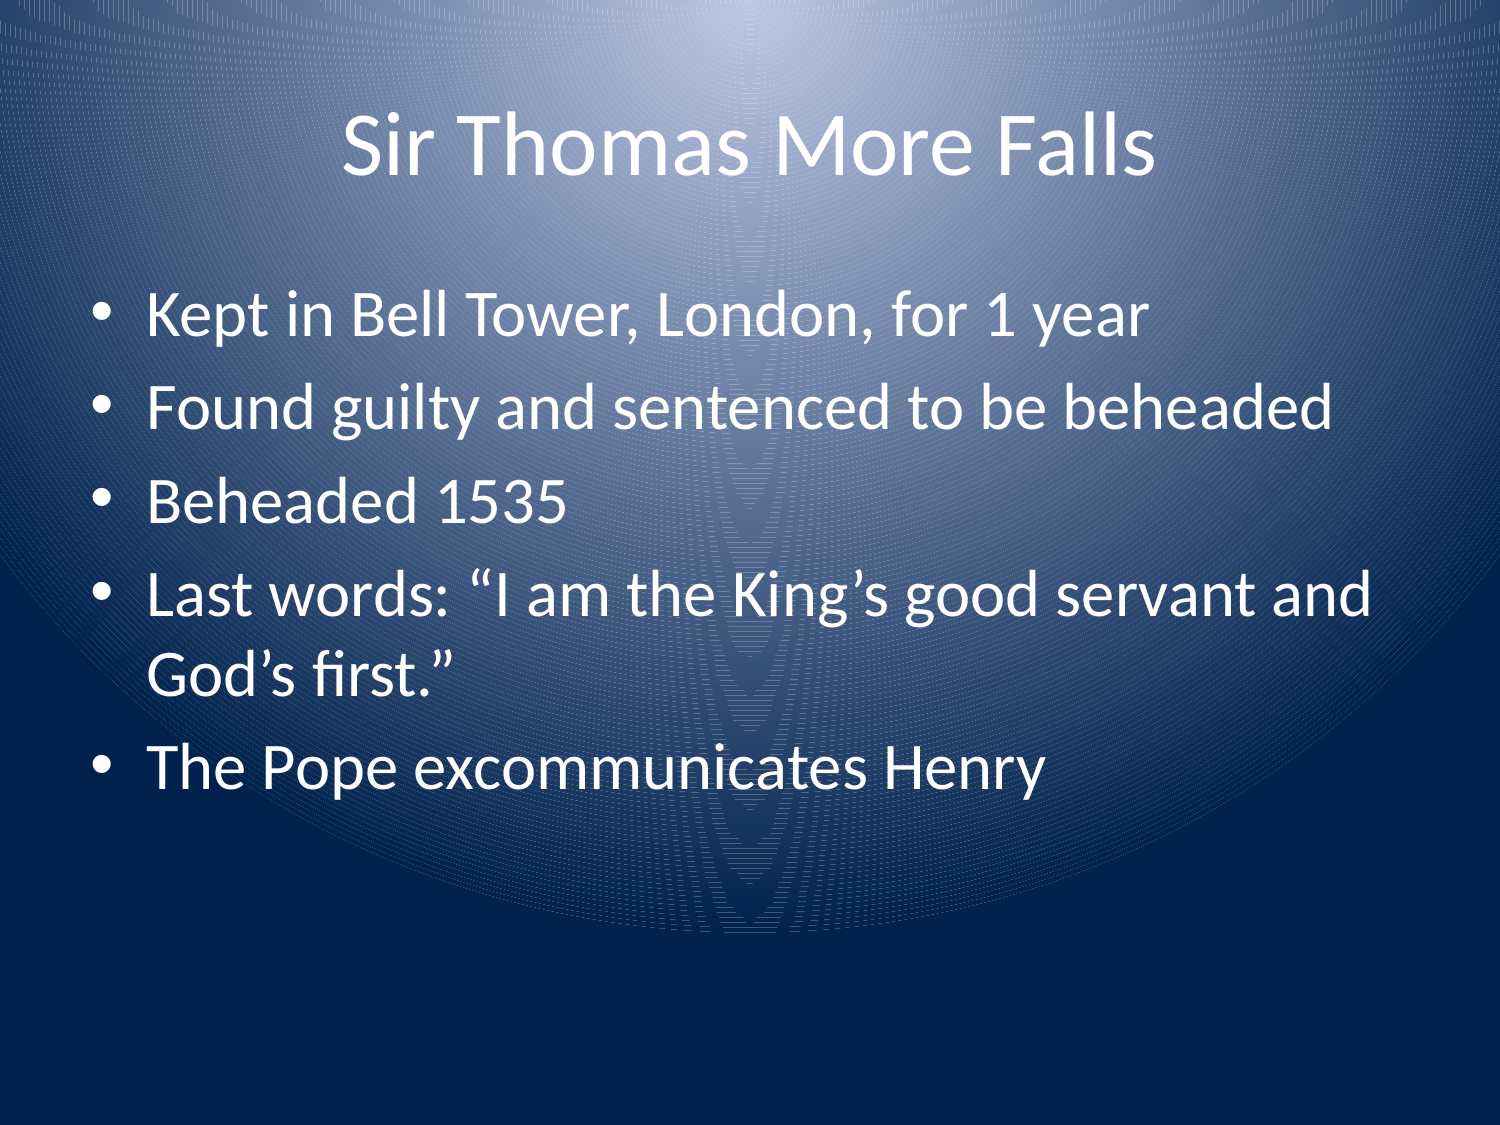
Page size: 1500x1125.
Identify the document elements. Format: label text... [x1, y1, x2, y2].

list Kept in Bell Tower, London, for 1 year Found guilty and sentenced to be beheaded Beheaded 1535 Last words: “I am the King’s good servant and God’s first.” The Pope excommunicates Henry [75, 262, 1425, 1005]
title Sir Thomas More Falls [75, 45, 1425, 233]
